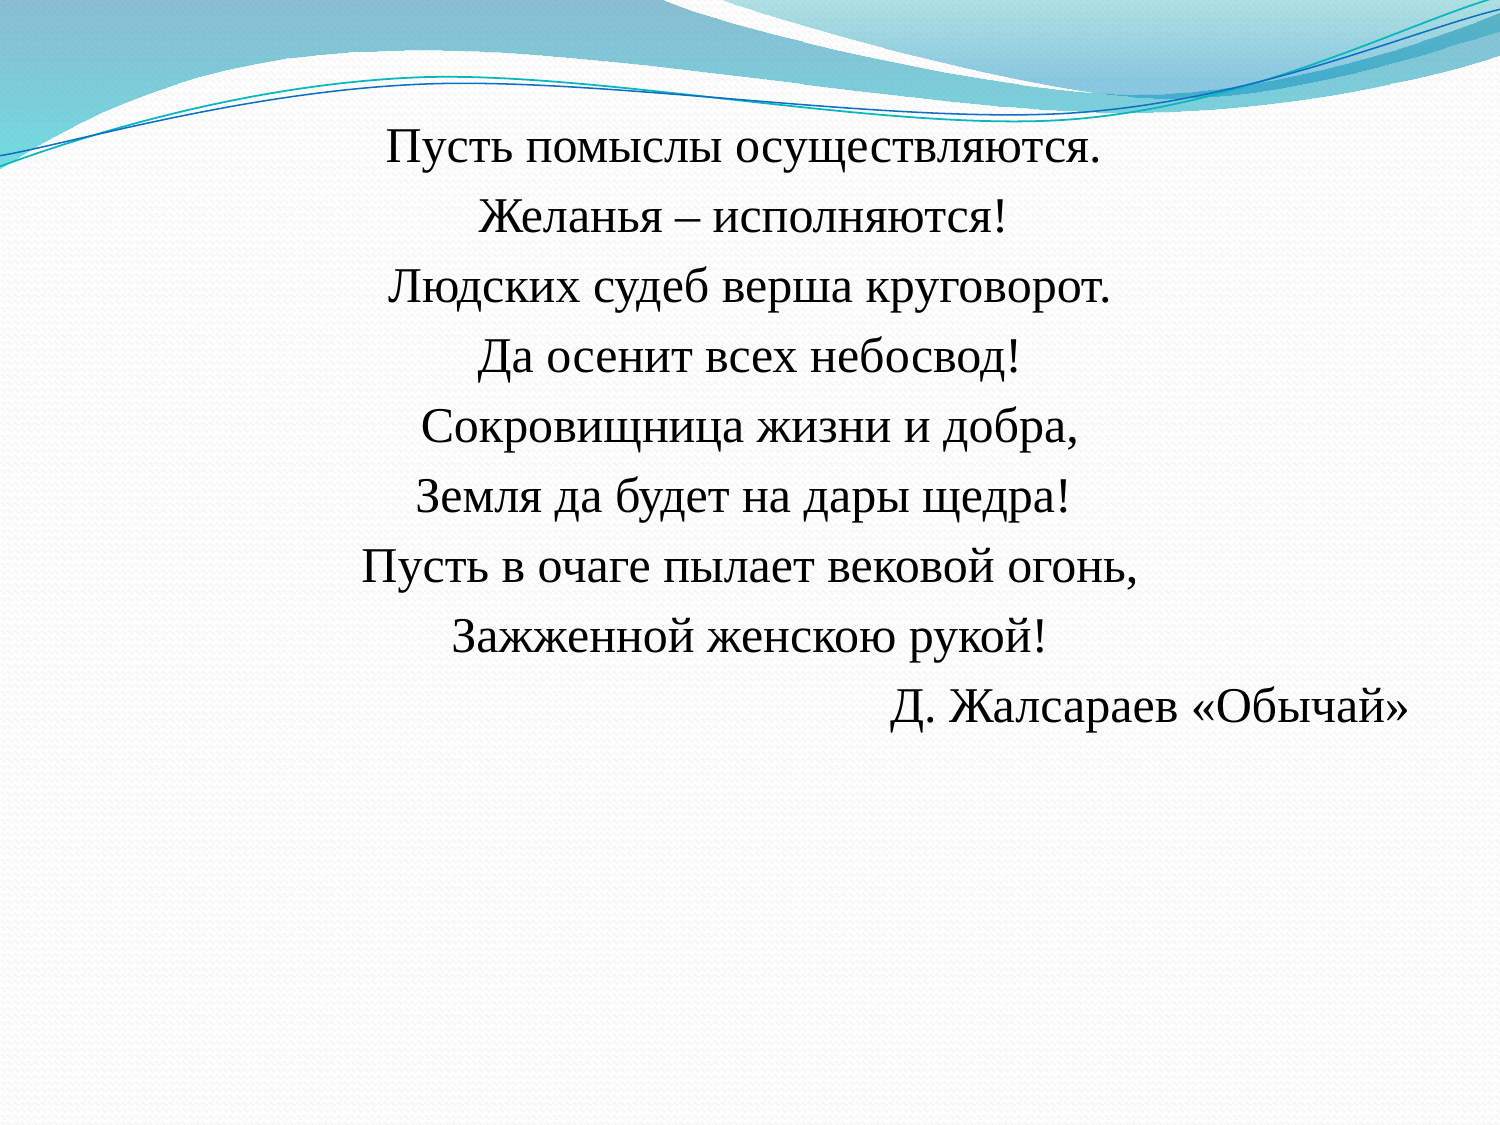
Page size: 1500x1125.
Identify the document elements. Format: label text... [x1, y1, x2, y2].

list Пусть помыслы осуществляются. Желанья – исполняются! Людских судеб верша круговорот. Да осенит всех небосвод! Сокровищница жизни и добра, Земля да будет на дары щедра! Пусть в очаге пылает вековой огонь, Зажженной женскою рукой! Д. Жалсараев «Обычай» [75, 105, 1425, 1038]
